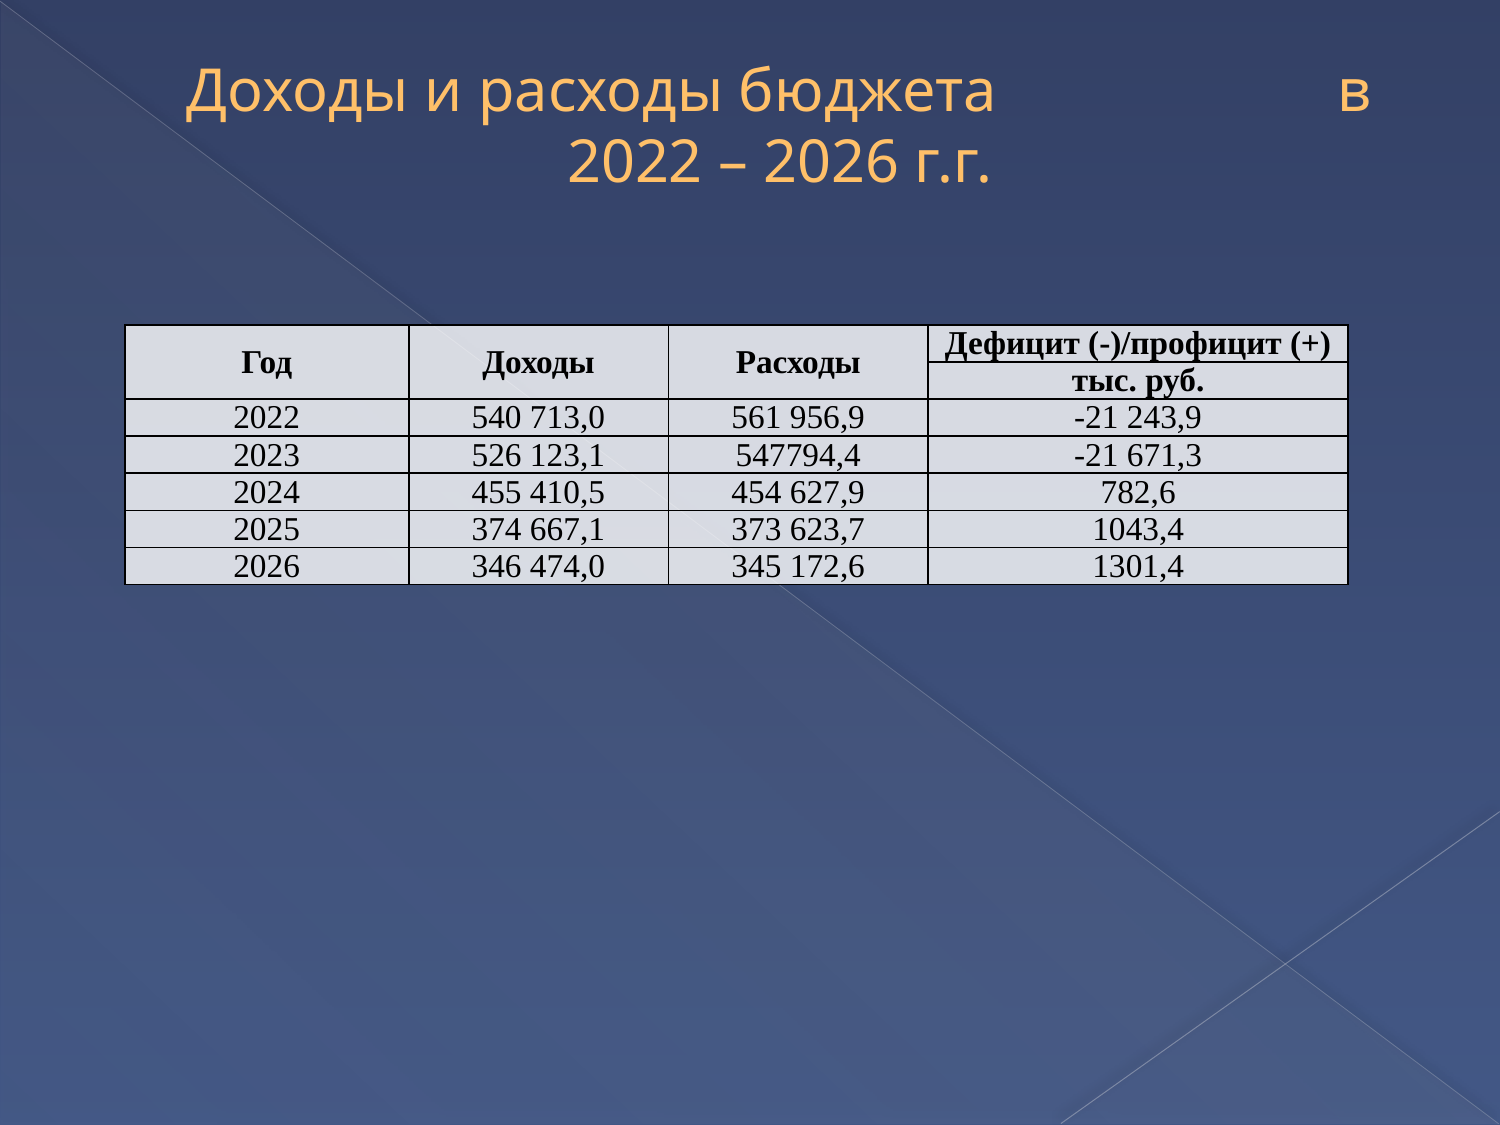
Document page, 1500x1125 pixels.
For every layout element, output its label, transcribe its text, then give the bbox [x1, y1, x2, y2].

table_cell 345 172,6 [669, 548, 927, 584]
title Доходы и расходы бюджета в 2022 – 2026 г.г. [75, 43, 1425, 274]
table_cell 2024 [126, 474, 408, 510]
table_header Доходы [410, 326, 668, 398]
table_cell -21 671,3 [929, 437, 1347, 472]
table_cell 373 623,7 [669, 511, 927, 547]
table_cell 540 713,0 [410, 400, 668, 435]
table_cell 526 123,1 [410, 437, 668, 472]
table_cell тыс. руб. [929, 363, 1347, 398]
table_cell 547794,4 [669, 437, 927, 472]
table_cell 2022 [126, 400, 408, 435]
table_cell -21 243,9 [929, 400, 1347, 435]
table_cell 2026 [126, 548, 408, 584]
table_cell 454 627,9 [669, 474, 927, 510]
table_cell 1043,4 [929, 511, 1347, 547]
table_cell 561 956,9 [669, 400, 927, 435]
table_cell 782,6 [929, 474, 1347, 510]
table_header Расходы [669, 326, 927, 398]
table_cell 1301,4 [929, 548, 1347, 584]
table_cell 2023 [126, 437, 408, 472]
table_cell 455 410,5 [410, 474, 668, 510]
table_cell 346 474,0 [410, 548, 668, 584]
table_cell 2025 [126, 511, 408, 547]
table_cell 374 667,1 [410, 511, 668, 547]
table_header Дефицит (-)/профицит (+) [929, 326, 1347, 361]
table_header Год [126, 326, 408, 398]
